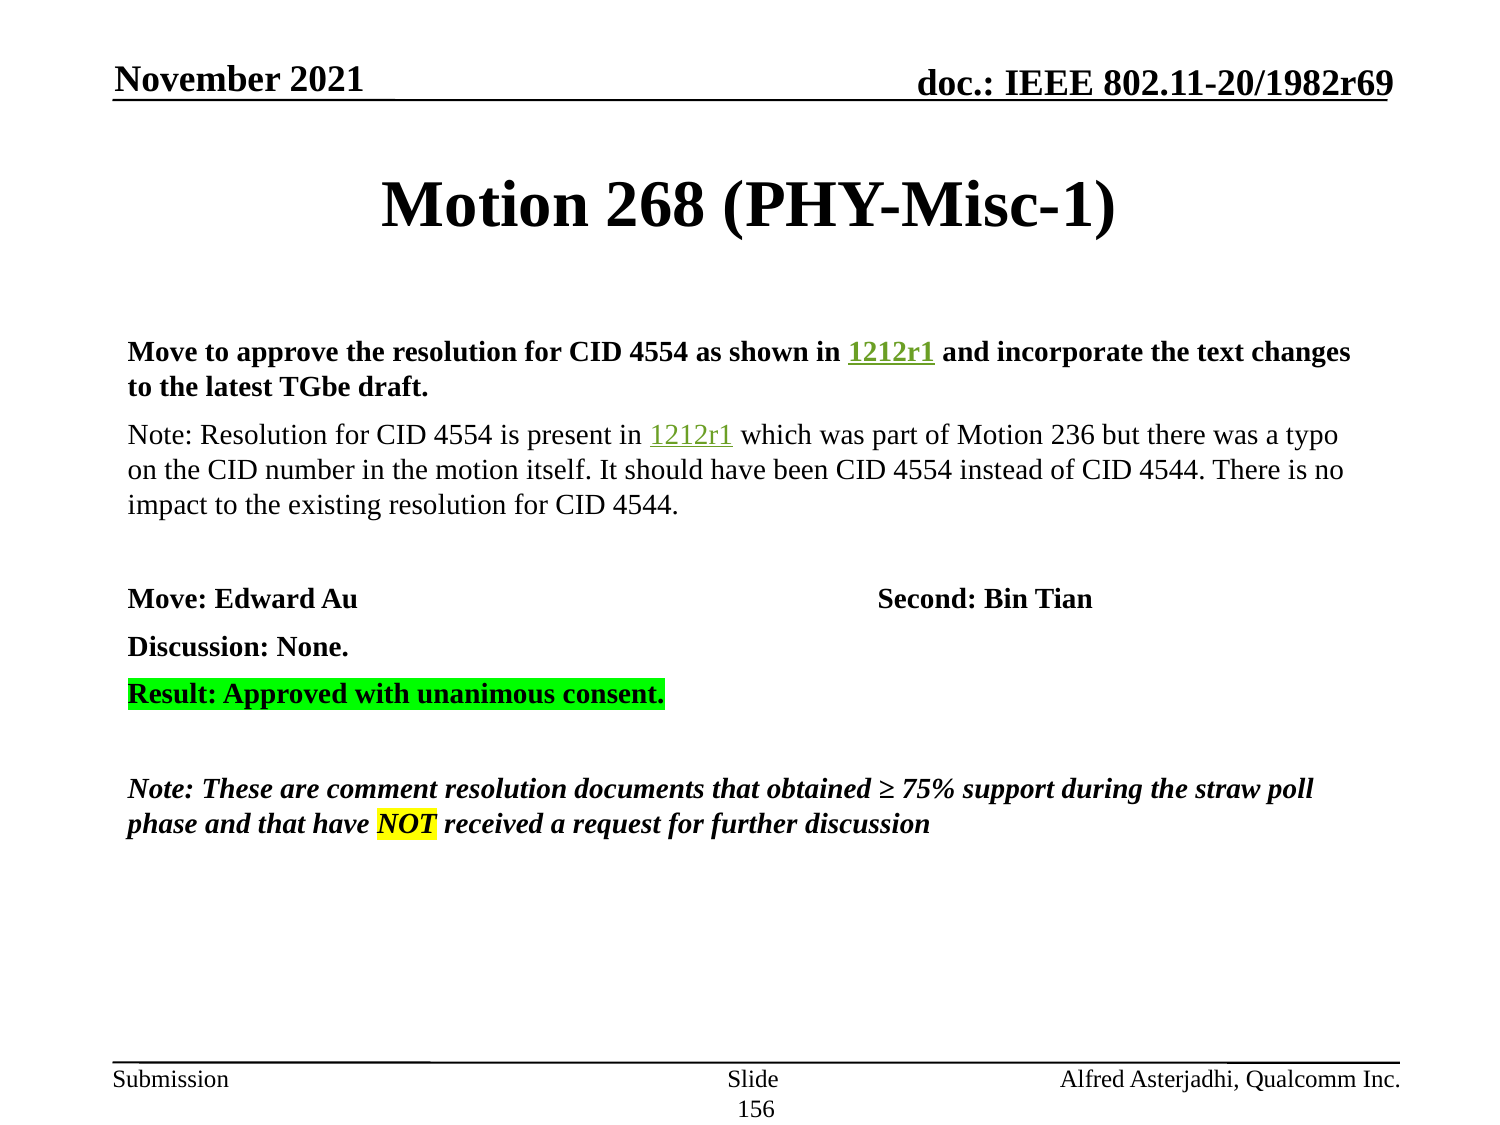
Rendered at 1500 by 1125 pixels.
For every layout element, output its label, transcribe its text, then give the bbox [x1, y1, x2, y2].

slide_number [114, 54, 423, 100]
list Move to approve the resolution for CID 4554 as shown in 1212r1 and incorporate the text changes to the latest TGbe draft. Note: Resolution for CID 4554 is present in 1212r1 which was part of Motion 236 but there was a typo on the CID number in the motion itself. It should have been CID 4554 instead of CID 4544. There is no impact to the existing resolution for CID 4544. Move: Edward Au Second: Bin Tian Discussion: None. Result: Approved with unanimous consent. Note: These are comment resolution documents that obtained ≥ 75% support during the straw poll phase and that have NOT received a request for further discussion [112, 324, 1388, 1063]
slide_number Slide 156 [712, 1061, 800, 1123]
title Motion 268 (PHY-Misc-1) [112, 112, 1388, 288]
footer Alfred Asterjadhi, Qualcomm Inc. [878, 1061, 1402, 1093]
